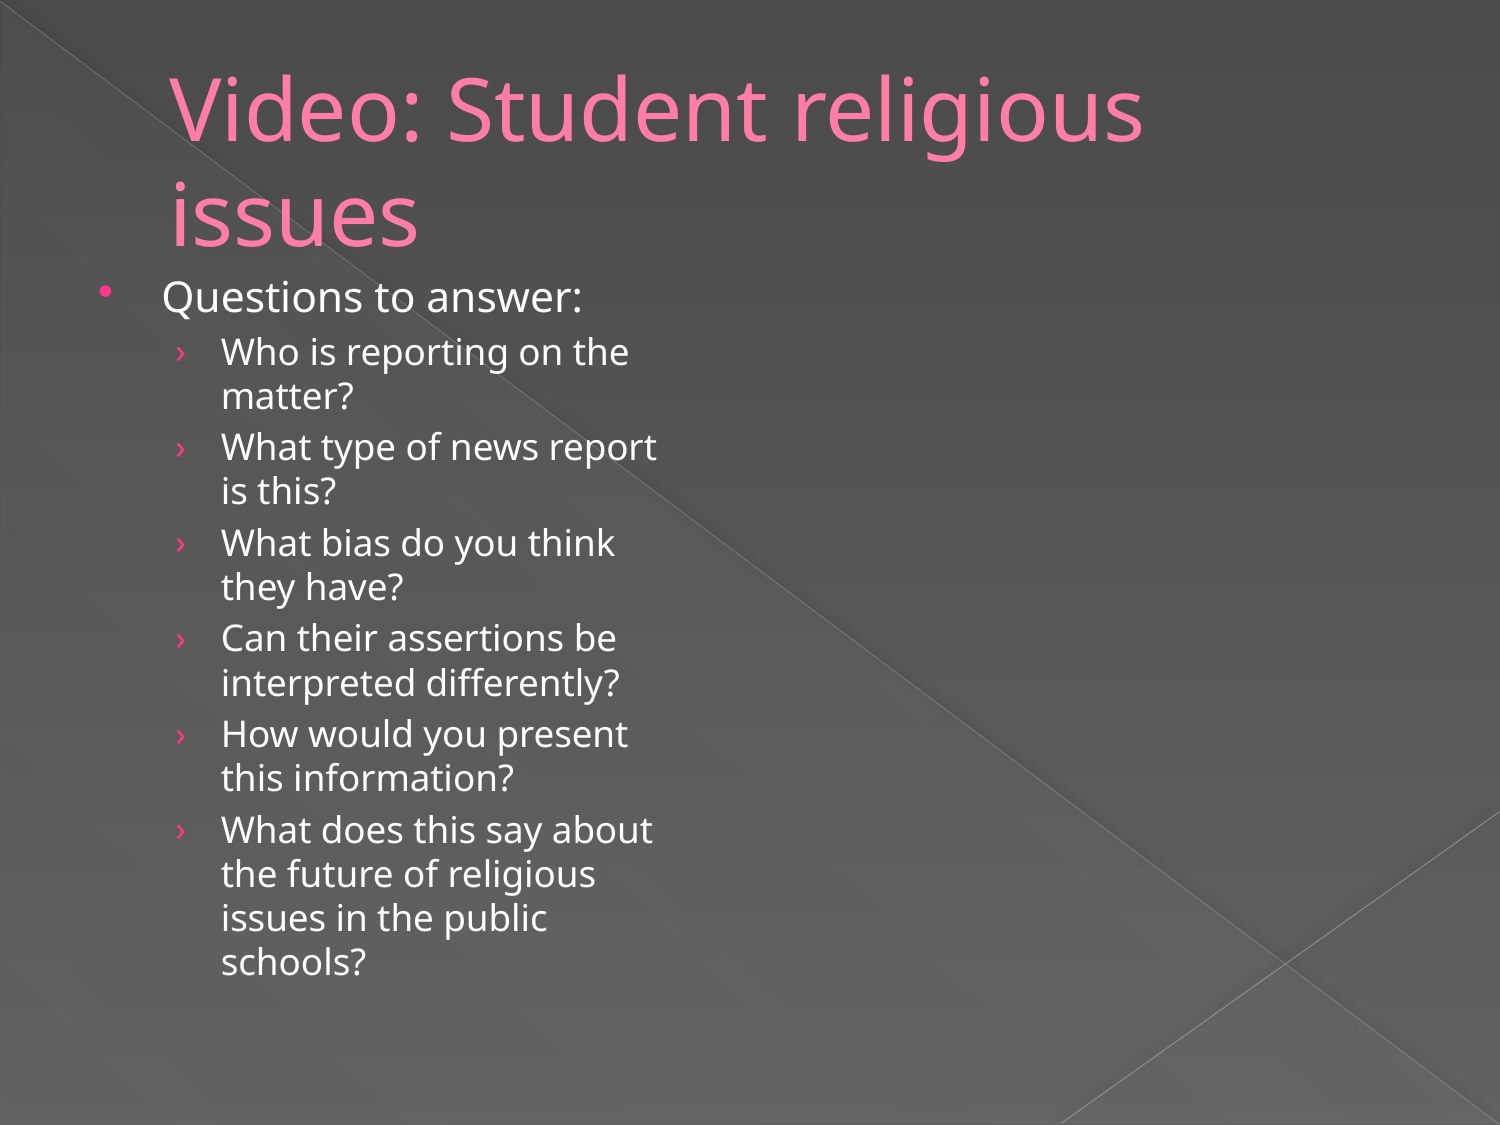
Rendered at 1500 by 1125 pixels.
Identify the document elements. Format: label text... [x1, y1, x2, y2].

title Video: Student religious issues [75, 43, 1425, 274]
list Questions to answer: Who is reporting on the matter? What type of news report is this? What bias do you think they have? Can their assertions be interpreted differently? How would you present this information? What does this say about the future of religious issues in the public schools? [75, 262, 688, 1005]
